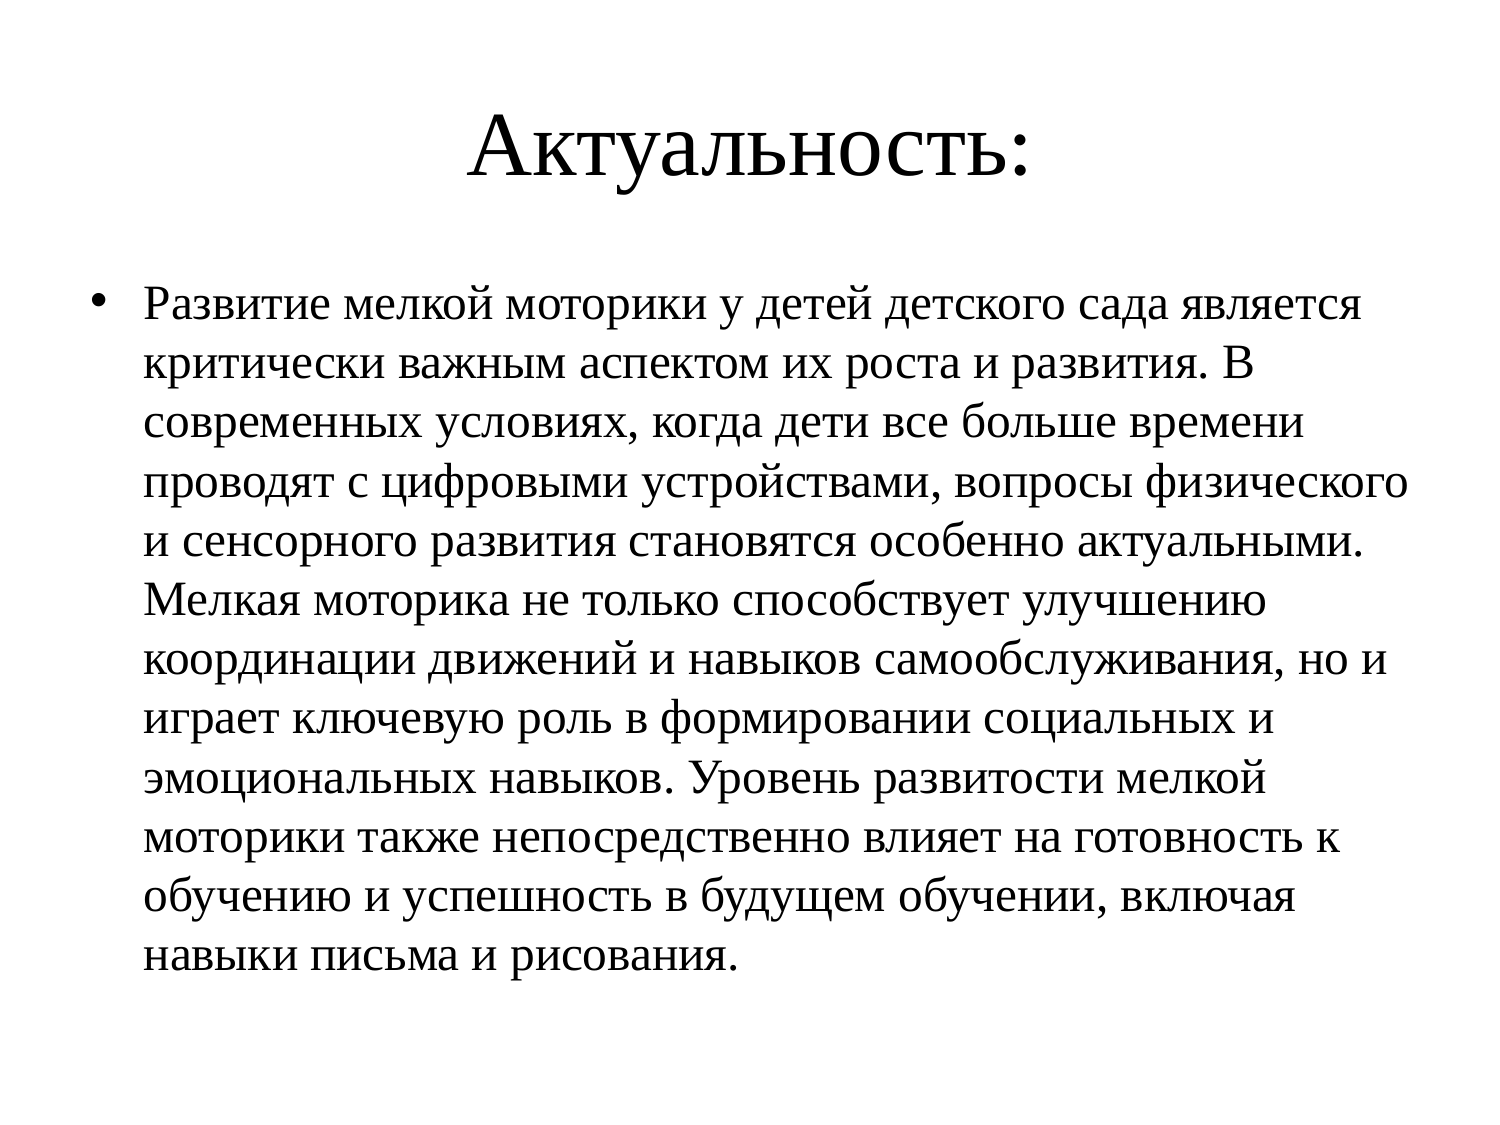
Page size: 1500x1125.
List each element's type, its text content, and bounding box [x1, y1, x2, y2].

title Актуальность: [75, 45, 1425, 233]
list Развитие мелкой моторики у детей детского сада является критически важным аспектом их роста и развития. В современных условиях, когда дети все больше времени проводят с цифровыми устройствами, вопросы физического и сенсорного развития становятся особенно актуальными. Мелкая моторика не только способствует улучшению координации движений и навыков самообслуживания, но и играет ключевую роль в формировании социальных и эмоциональных навыков. Уровень развитости мелкой моторики также непосредственно влияет на готовность к обучению и успешность в будущем обучении, включая навыки письма и рисования. [75, 262, 1425, 1005]
